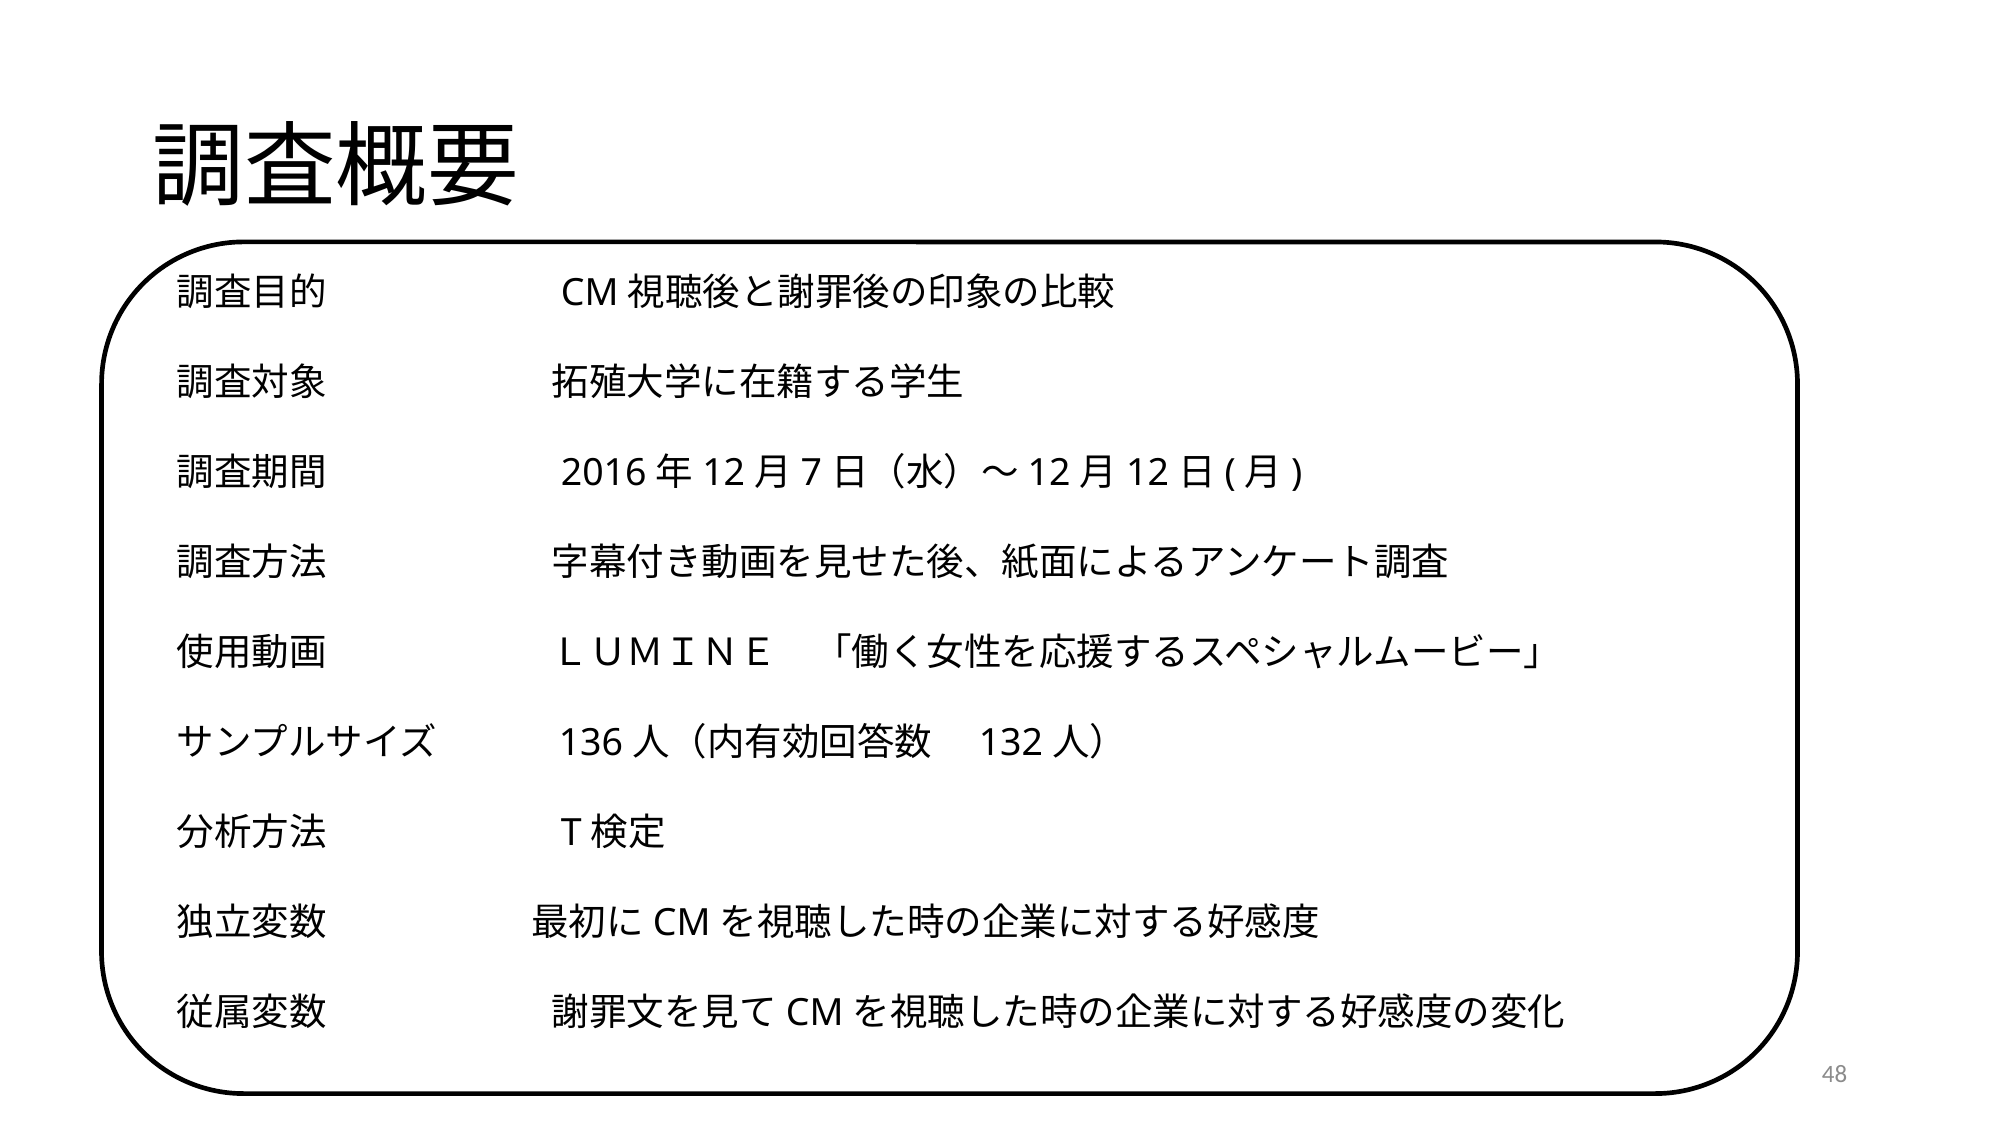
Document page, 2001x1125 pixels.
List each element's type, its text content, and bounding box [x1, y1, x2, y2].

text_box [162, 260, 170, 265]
slide_number 48 [1412, 1042, 1863, 1103]
text_box [100, 240, 1799, 1095]
text_box 調査目的 CM視聴後と謝罪後の印象の比較 調査対象 拓殖大学に在籍する学生 調査期間 2016年12月7日（水）～12月12日(月) 調査方法 字幕付き動画を見せた後、紙面によるアンケート調査 使用動画 ＬＵＭＩＮＥ 「働く女性を応援するスペシャルムービー」 サンプルサイズ 136人（内有効回答数 132人） 分析方法 T検定 独立変数 最初にCMを視聴した時の企業に対する好感度 従属変数 謝罪文を見てCMを視聴した時の企業に対する好感度の変化 [1729, 260, 1863, 1041]
title 調査概要 [137, 59, 1863, 278]
